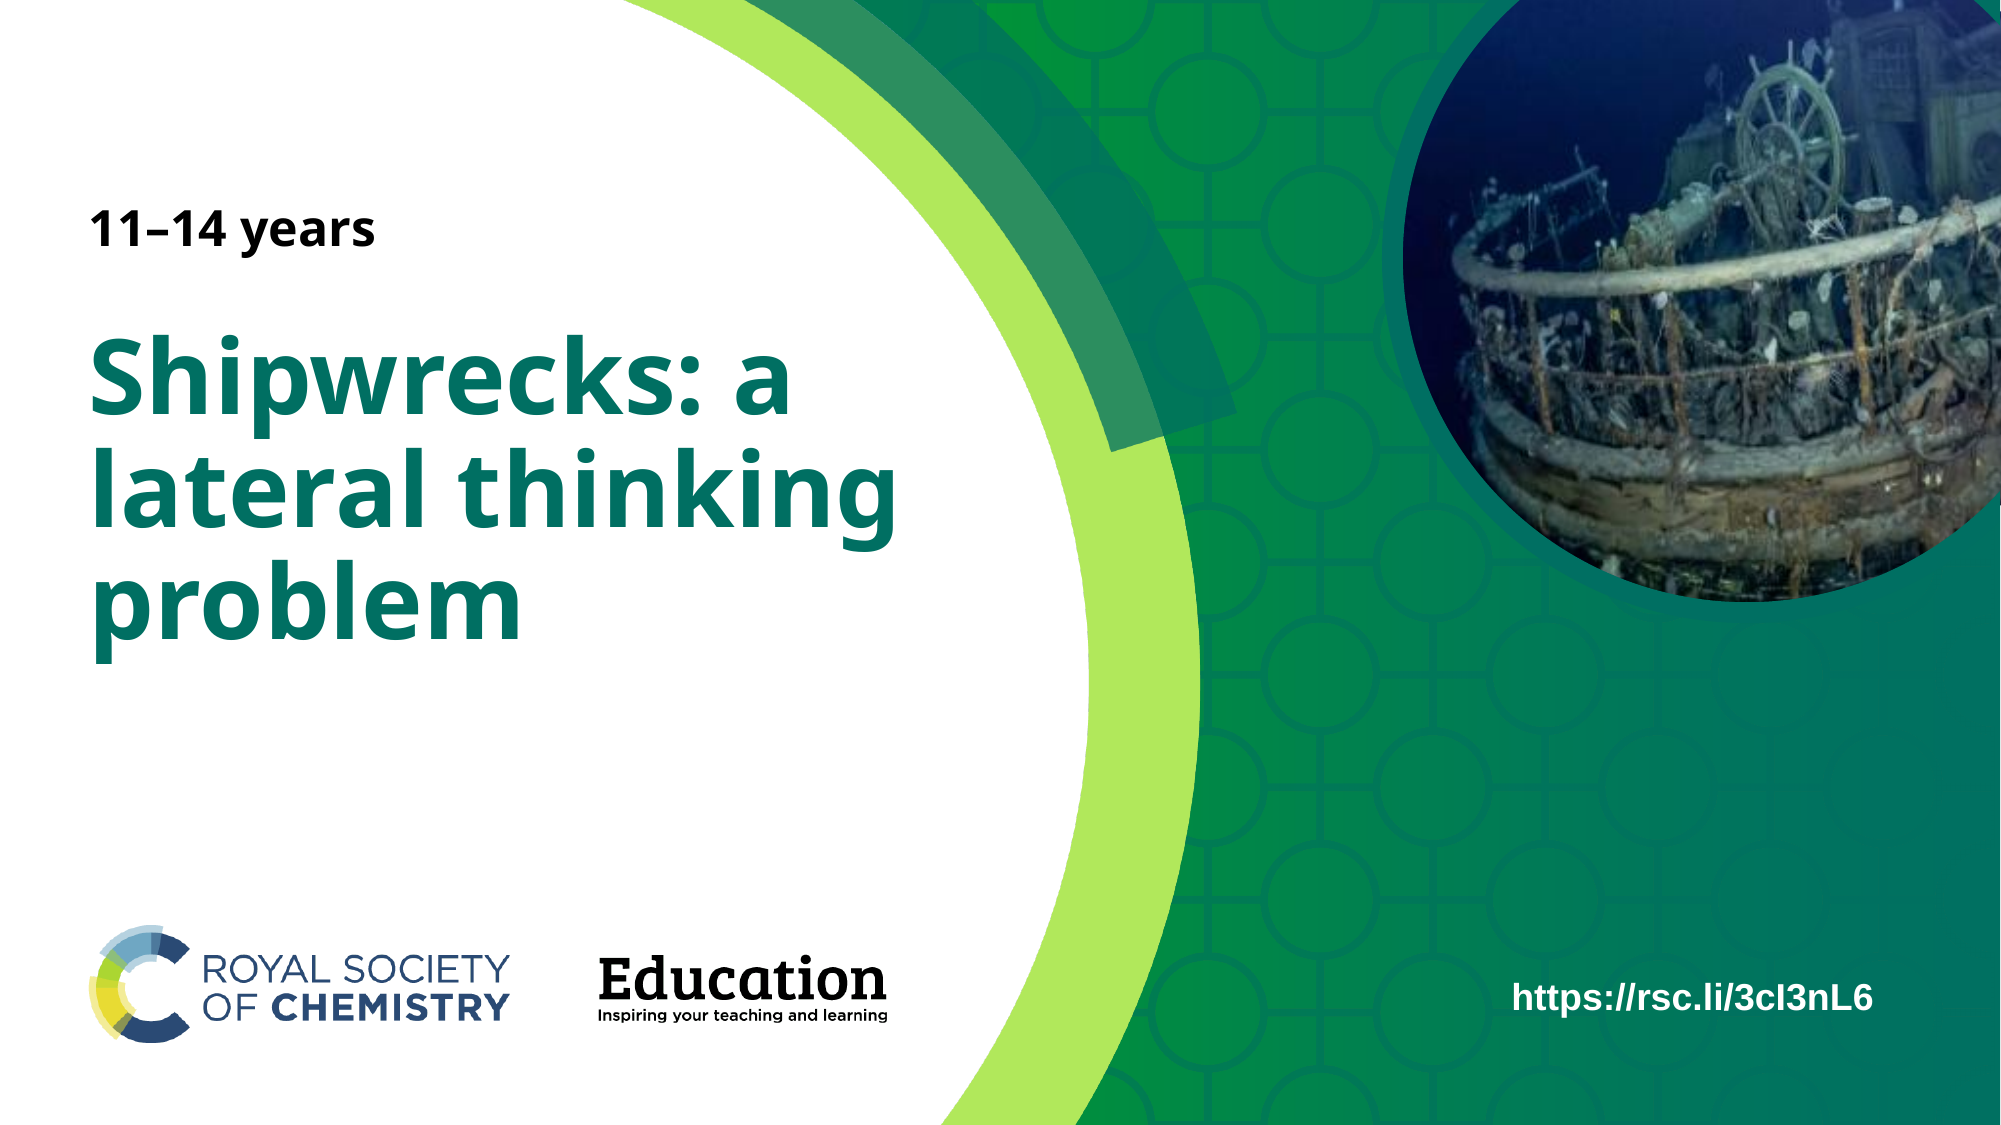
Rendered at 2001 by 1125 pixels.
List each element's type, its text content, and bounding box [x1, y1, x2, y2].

title 11–14 years [88, 203, 945, 259]
subtitle Shipwrecks: a lateral thinking problem [88, 324, 945, 596]
picture [0, 0, 2001, 1125]
text_box [1391, 0, 2000, 614]
text_box https://rsc.li/3cI3nL6 [1496, 965, 1898, 1026]
